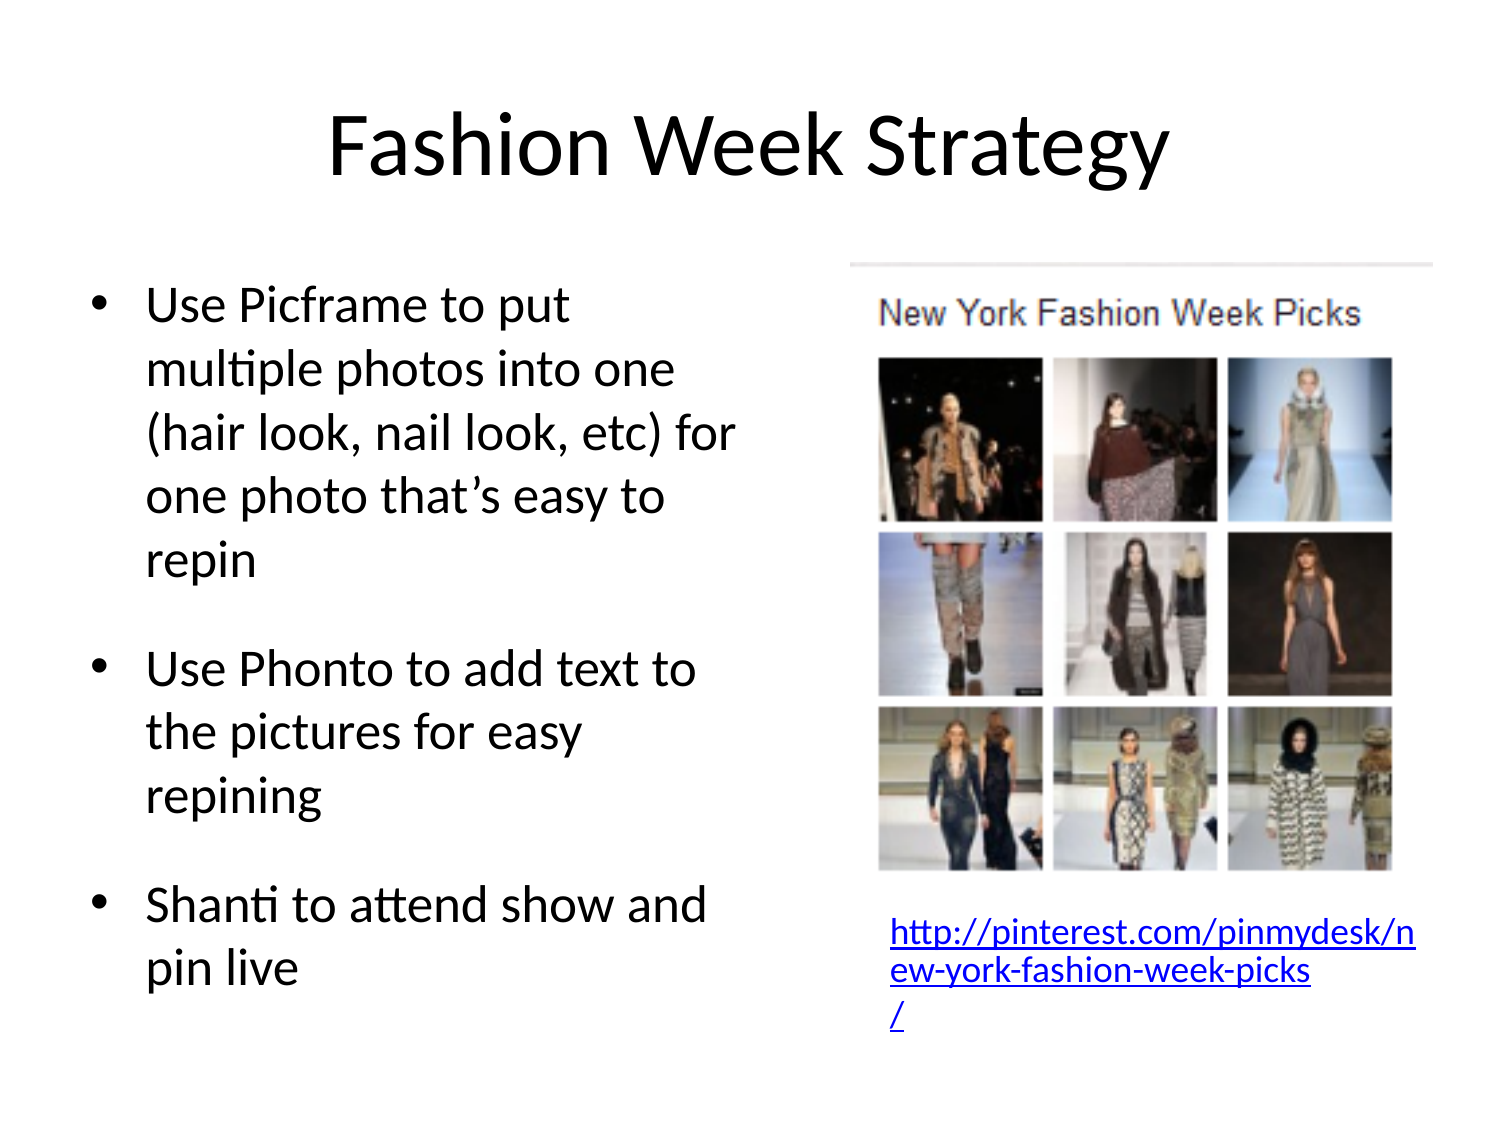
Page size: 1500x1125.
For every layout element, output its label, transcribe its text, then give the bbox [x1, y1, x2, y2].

text_box http://pinterest.com/pinmydesk/new-york-fashion-week-picks/ [874, 932, 1433, 1050]
list Use Picframe to put multiple photos into one (hair look, nail look, etc) for one photo that’s easy to repin Use Phonto to add text to the pictures for easy repining Shanti to attend show and pin live [75, 262, 775, 1005]
picture [849, 262, 1433, 926]
title Fashion Week Strategy [75, 45, 1425, 233]
